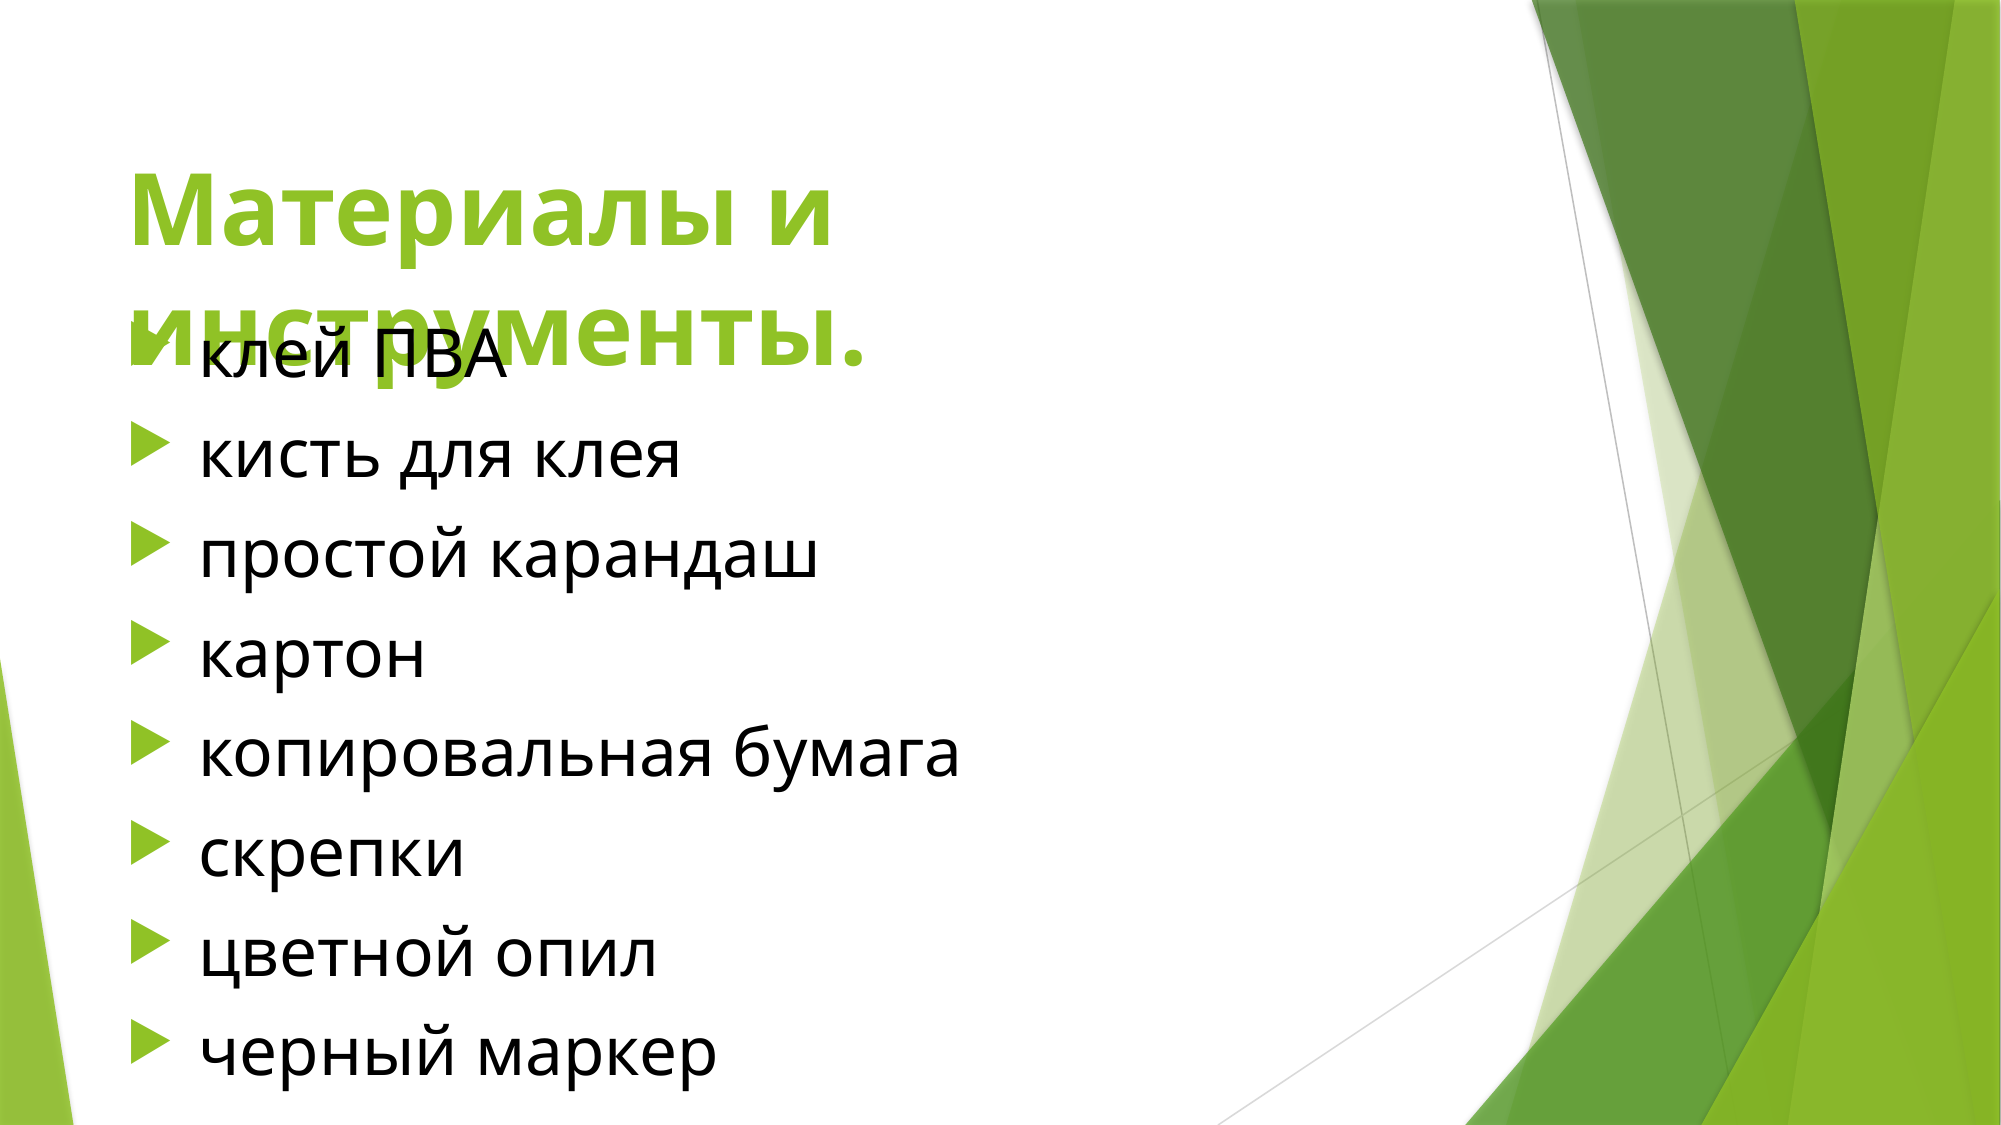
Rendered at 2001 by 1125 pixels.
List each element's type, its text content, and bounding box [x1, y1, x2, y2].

title Материалы и инструменты. [111, 137, 1522, 302]
list клей ПВА кисть для клея простой карандаш картон копировальная бумага скрепки цветной опил черный маркер [111, 302, 1522, 1103]
